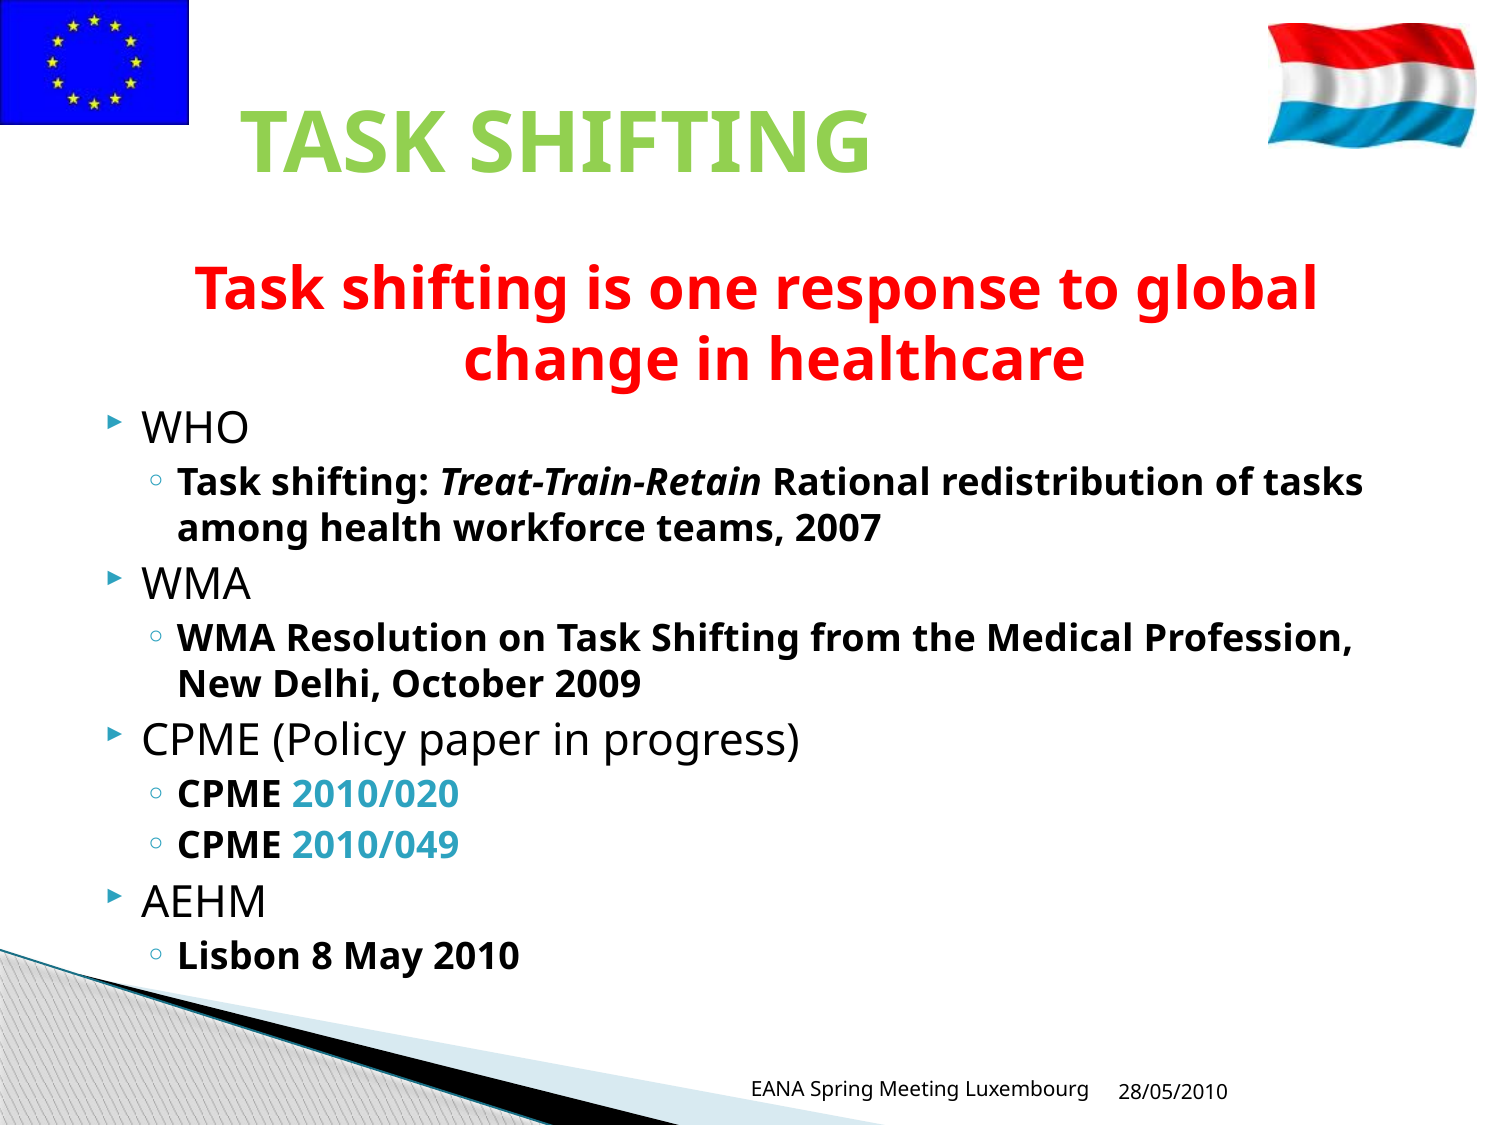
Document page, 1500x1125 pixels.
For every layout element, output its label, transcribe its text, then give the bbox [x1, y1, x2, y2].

list Task shifting is one response to global change in healthcare WHO Task shifting: Treat-Train-Retain Rational redistribution of tasks among health workforce teams, 2007 WMA WMA Resolution on Task Shifting from the Medical Profession, New Delhi, October 2009 CPME (Policy paper in progress) CPME 2010/020 CPME 2010/049 AEHM Lisbon 8 May 2010 [75, 243, 1425, 986]
footer EANA Spring Meeting Luxembourg [718, 1051, 1105, 1112]
title TASK SHIFTING [75, 45, 1425, 233]
picture [1268, 23, 1477, 149]
picture [0, 0, 190, 126]
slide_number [1105, 1051, 1419, 1112]
